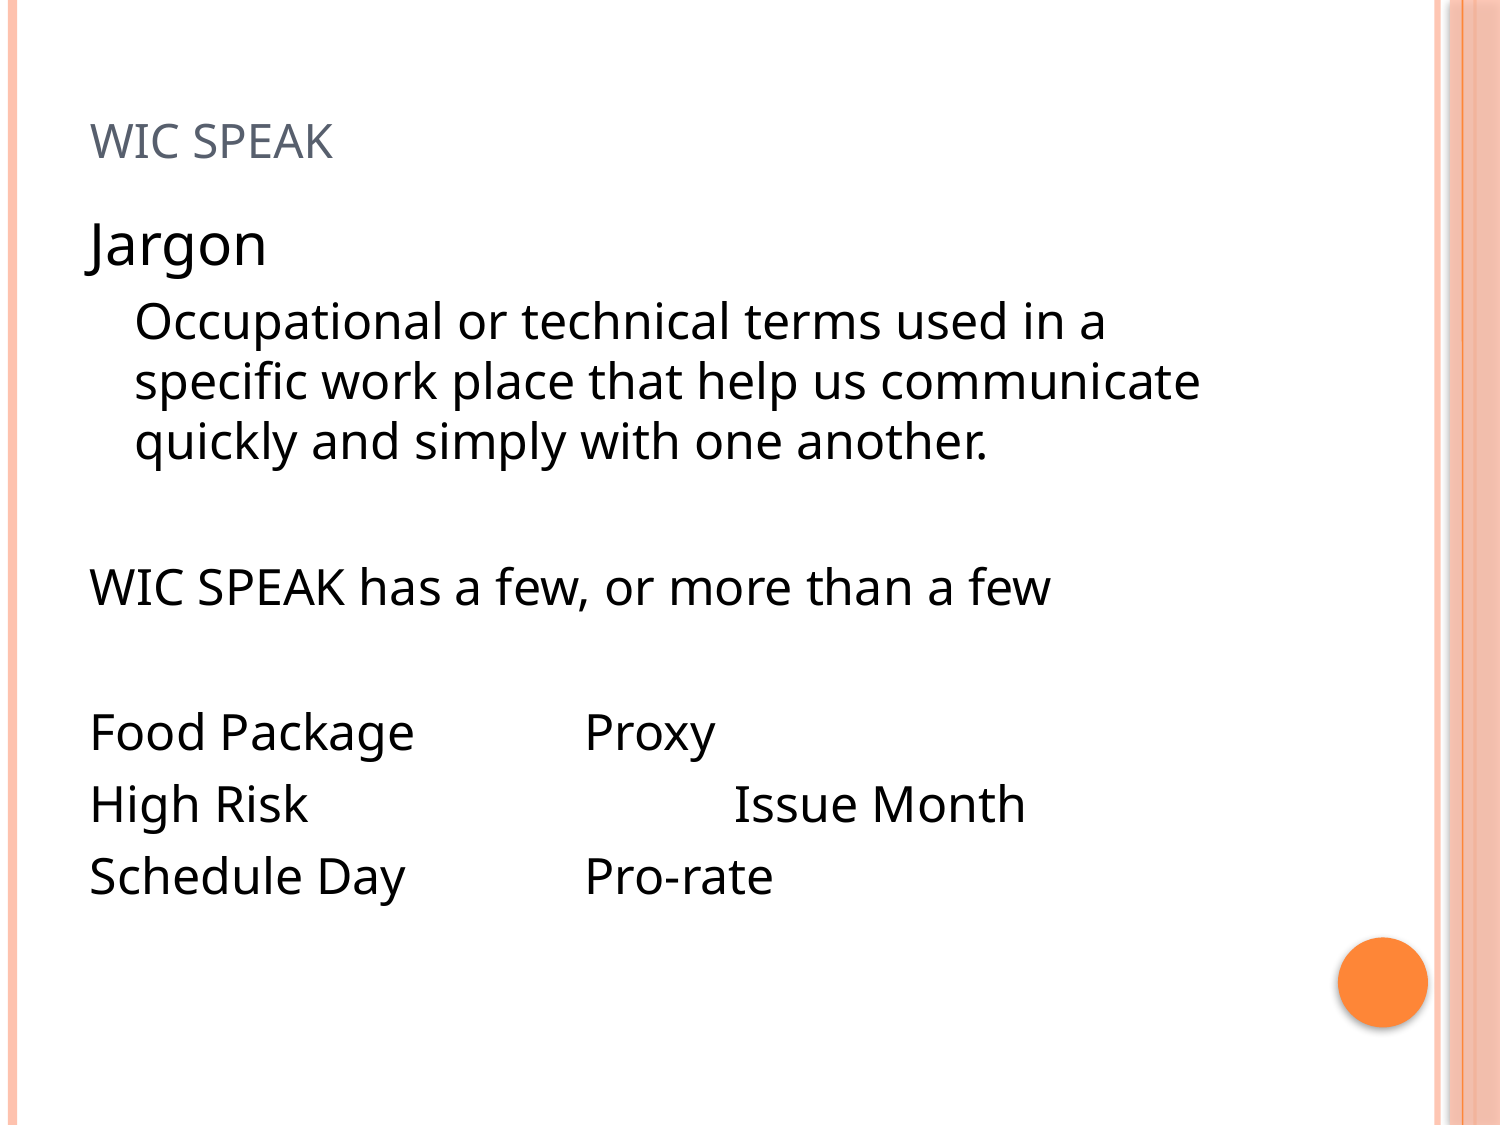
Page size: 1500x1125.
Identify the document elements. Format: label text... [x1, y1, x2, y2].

title WIC Speak [75, 45, 1300, 200]
list Jargon Occupational or technical terms used in a specific work place that help us communicate quickly and simply with one another. WIC SPEAK has a few, or more than a few Food Package Proxy High Risk Issue Month Schedule Day Pro-rate [75, 200, 1300, 1062]
